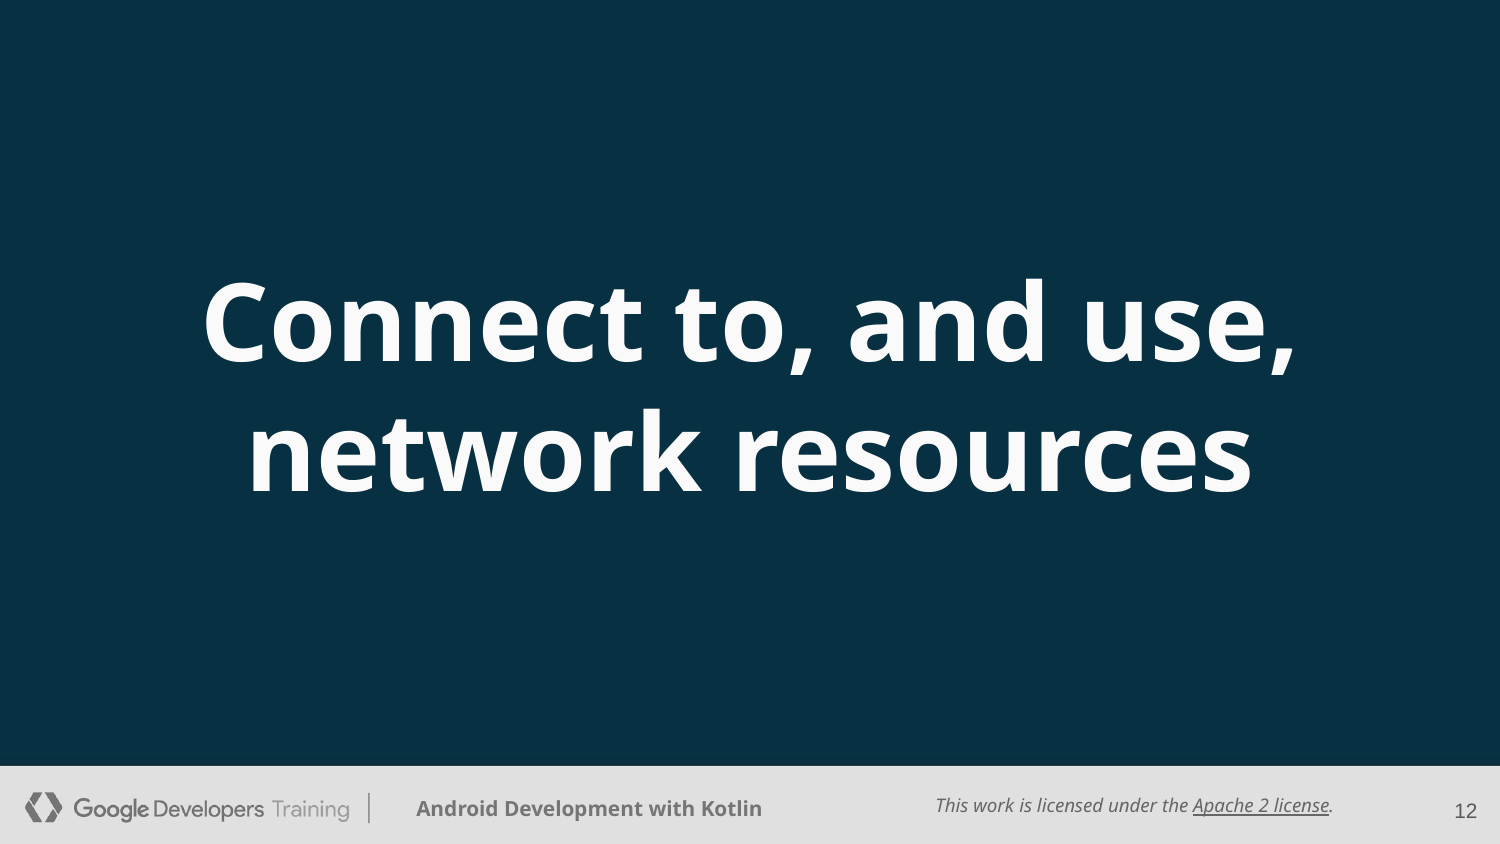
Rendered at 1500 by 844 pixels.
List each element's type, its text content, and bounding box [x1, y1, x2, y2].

slide_number ‹#› [1402, 777, 1493, 842]
text_box Connect to, and use, network resources [51, 0, 1449, 766]
picture [0, 0, 1500, 844]
